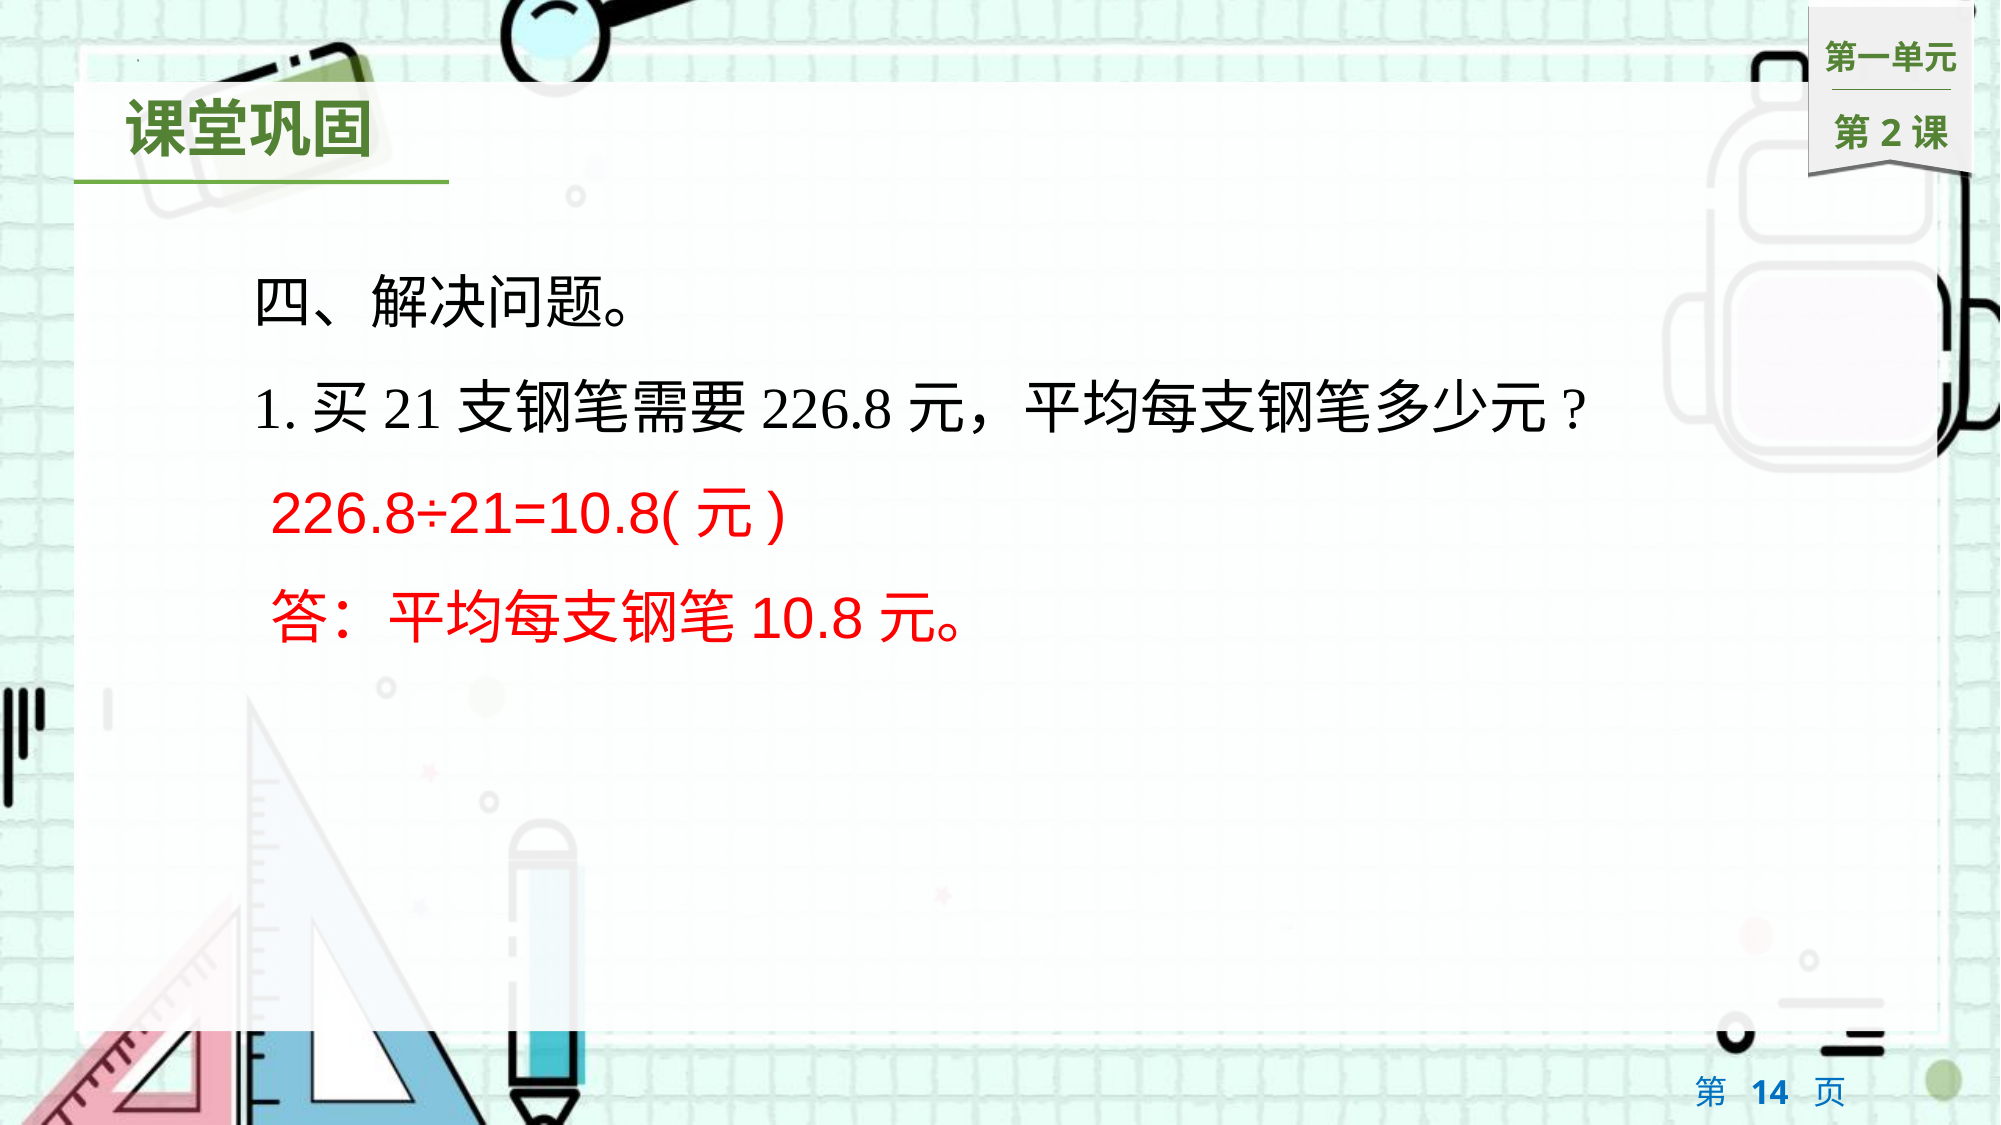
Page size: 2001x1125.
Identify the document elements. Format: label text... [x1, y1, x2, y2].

list 四、解决问题。 1.买21支钢笔需要226.8元，平均每支钢笔多少元? [121, 222, 1903, 985]
list 226.8÷21=10.8(元) 答：平均每支钢笔10.8元。 [255, 432, 1030, 538]
picture [0, 0, 2000, 1125]
picture [1938, 168, 1971, 176]
